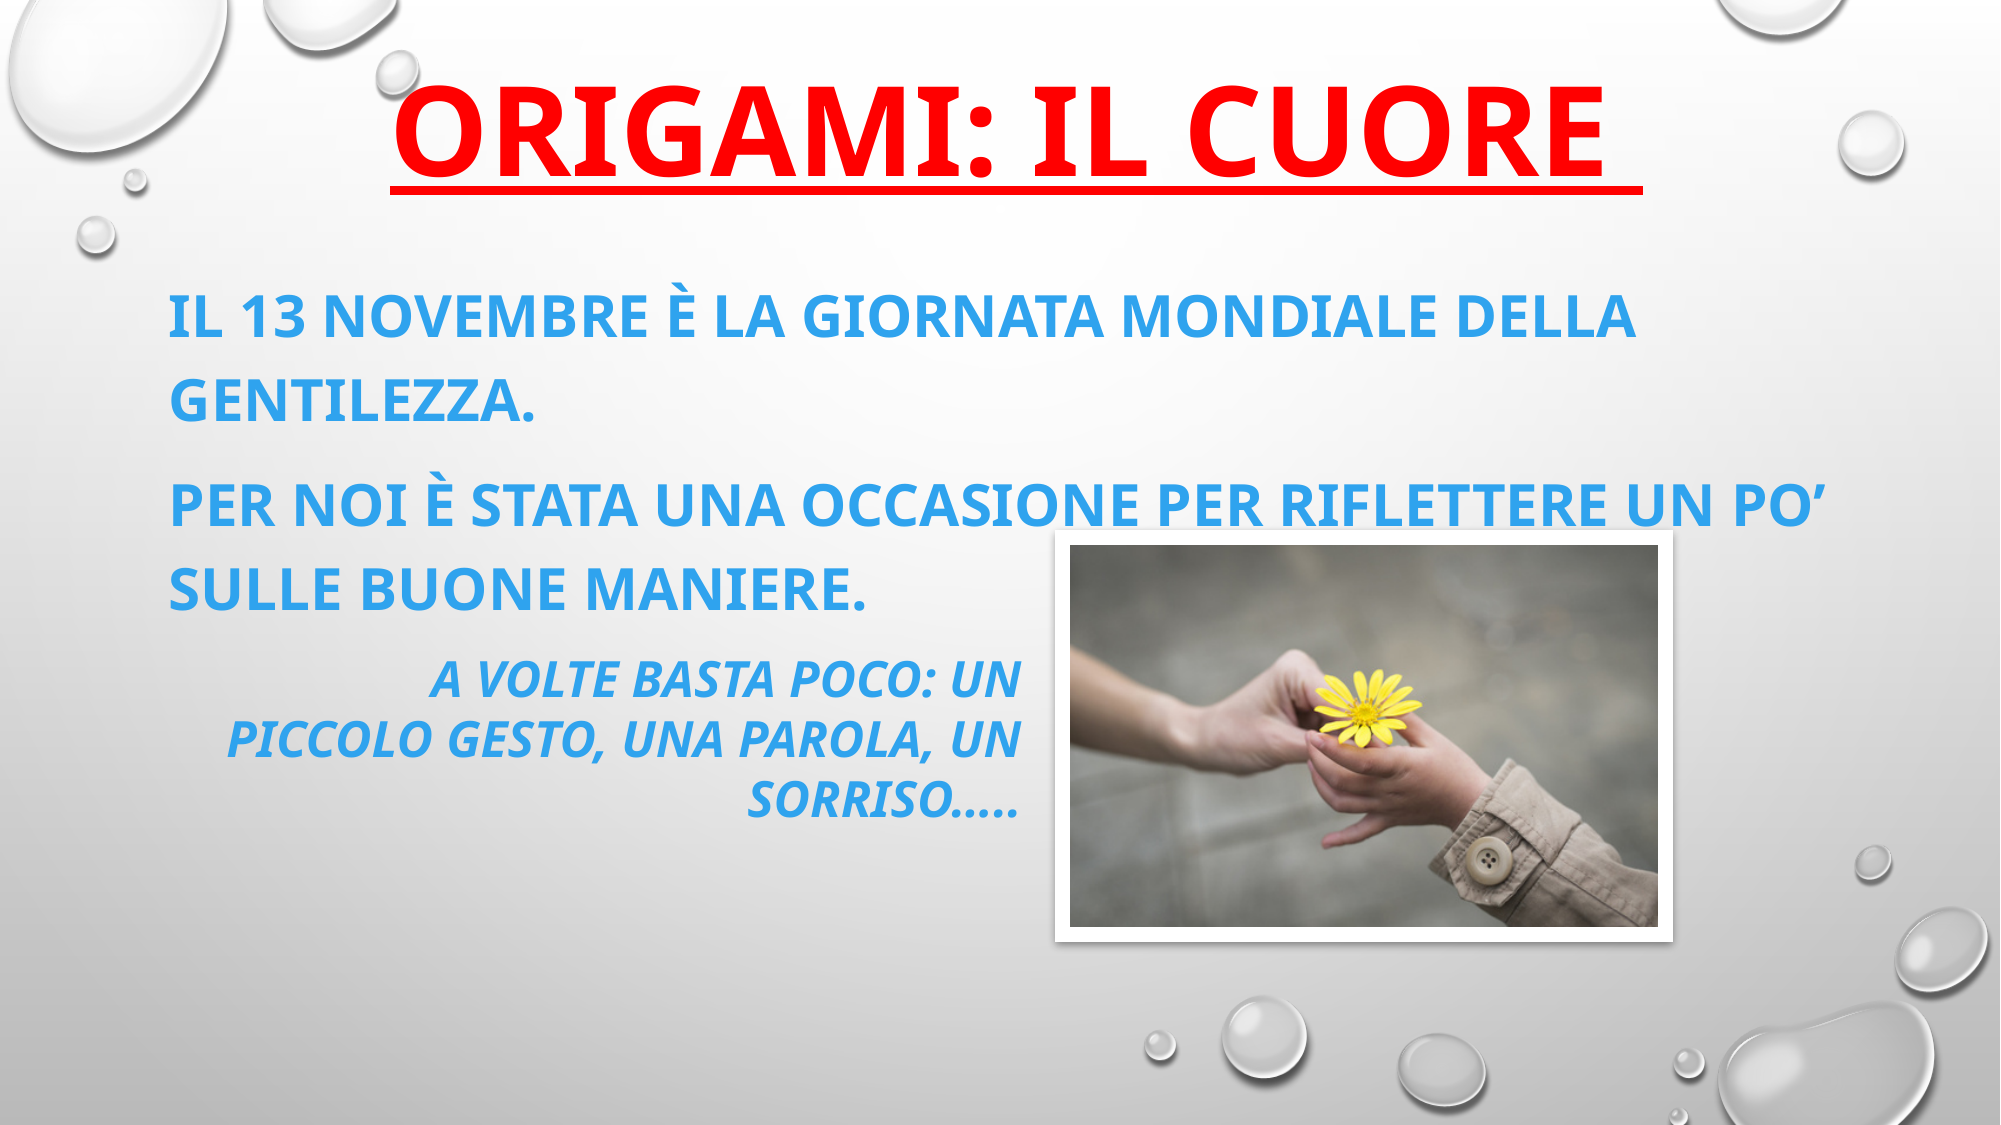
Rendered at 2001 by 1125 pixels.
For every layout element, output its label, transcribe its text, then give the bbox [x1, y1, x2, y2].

picture [0, 0, 2000, 1125]
list Il 13 novembre è la Giornata Mondiale della gentilezza. Per noi è stata una occasione per riflettere un po’ sulle buone maniere. [154, 257, 1879, 521]
text_box A volte basta poco: un piccolo gesto, una parola, un sorriso….. [207, 639, 1037, 835]
title Origami: il cuore [154, 53, 1879, 219]
